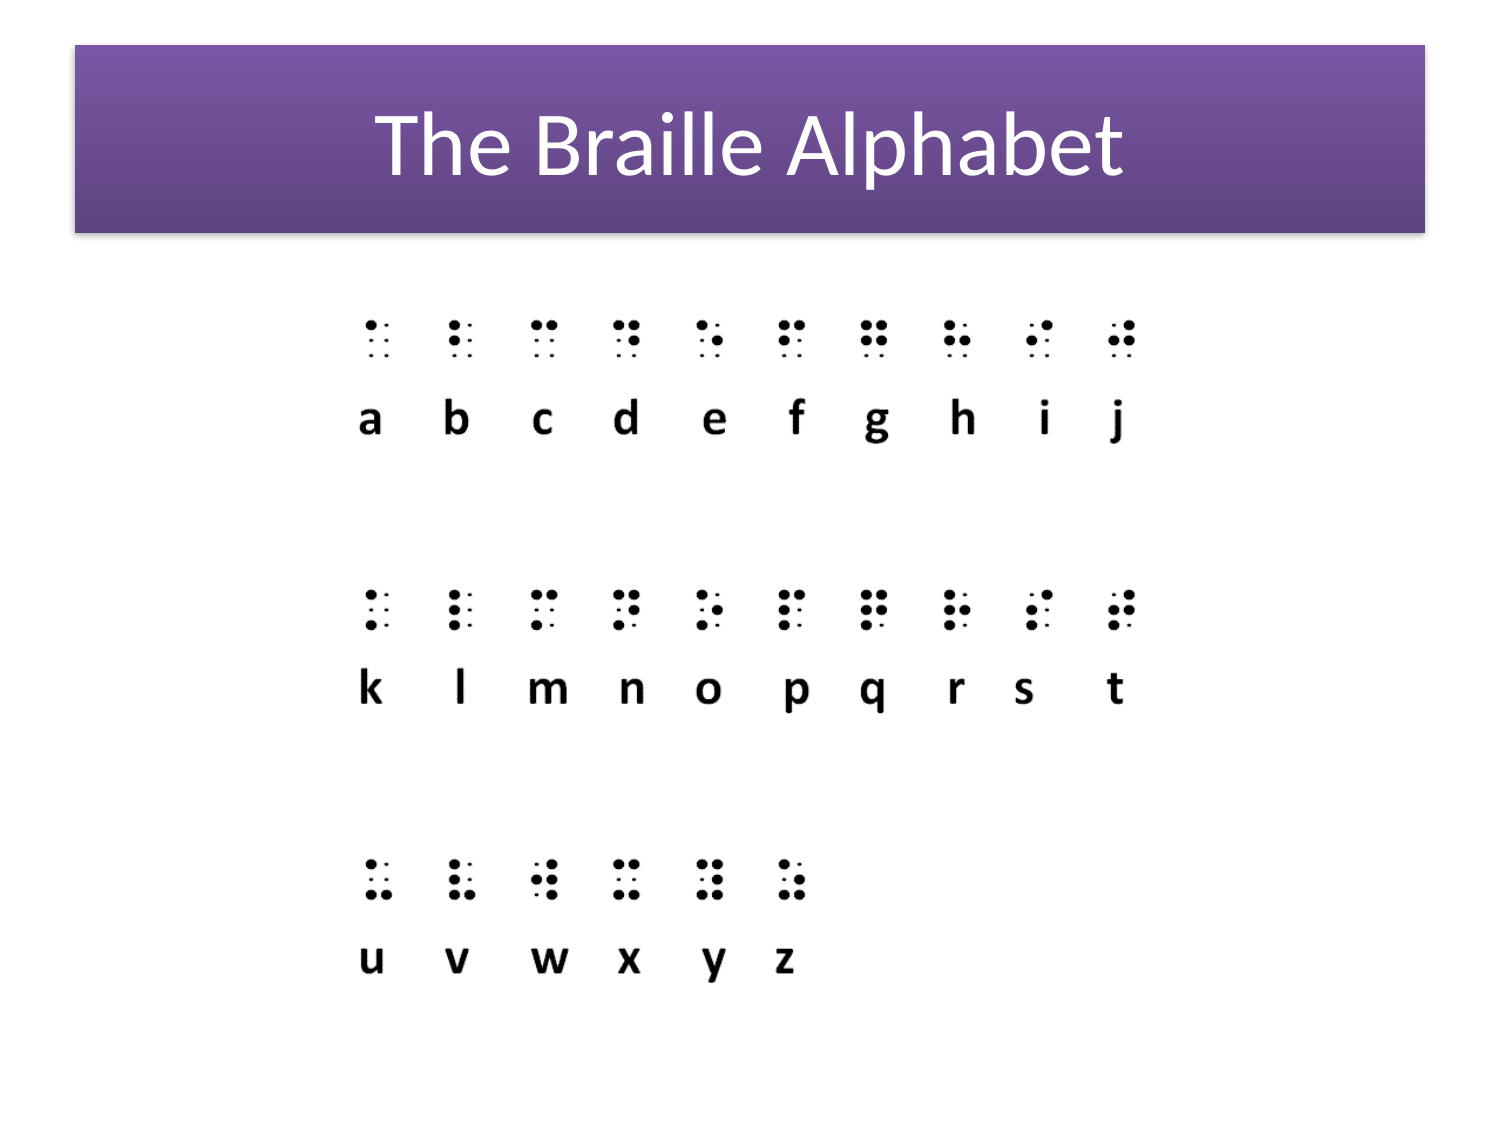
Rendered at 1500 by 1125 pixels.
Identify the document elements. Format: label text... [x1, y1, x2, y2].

title The Braille Alphabet [75, 45, 1425, 233]
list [305, 262, 1219, 1026]
